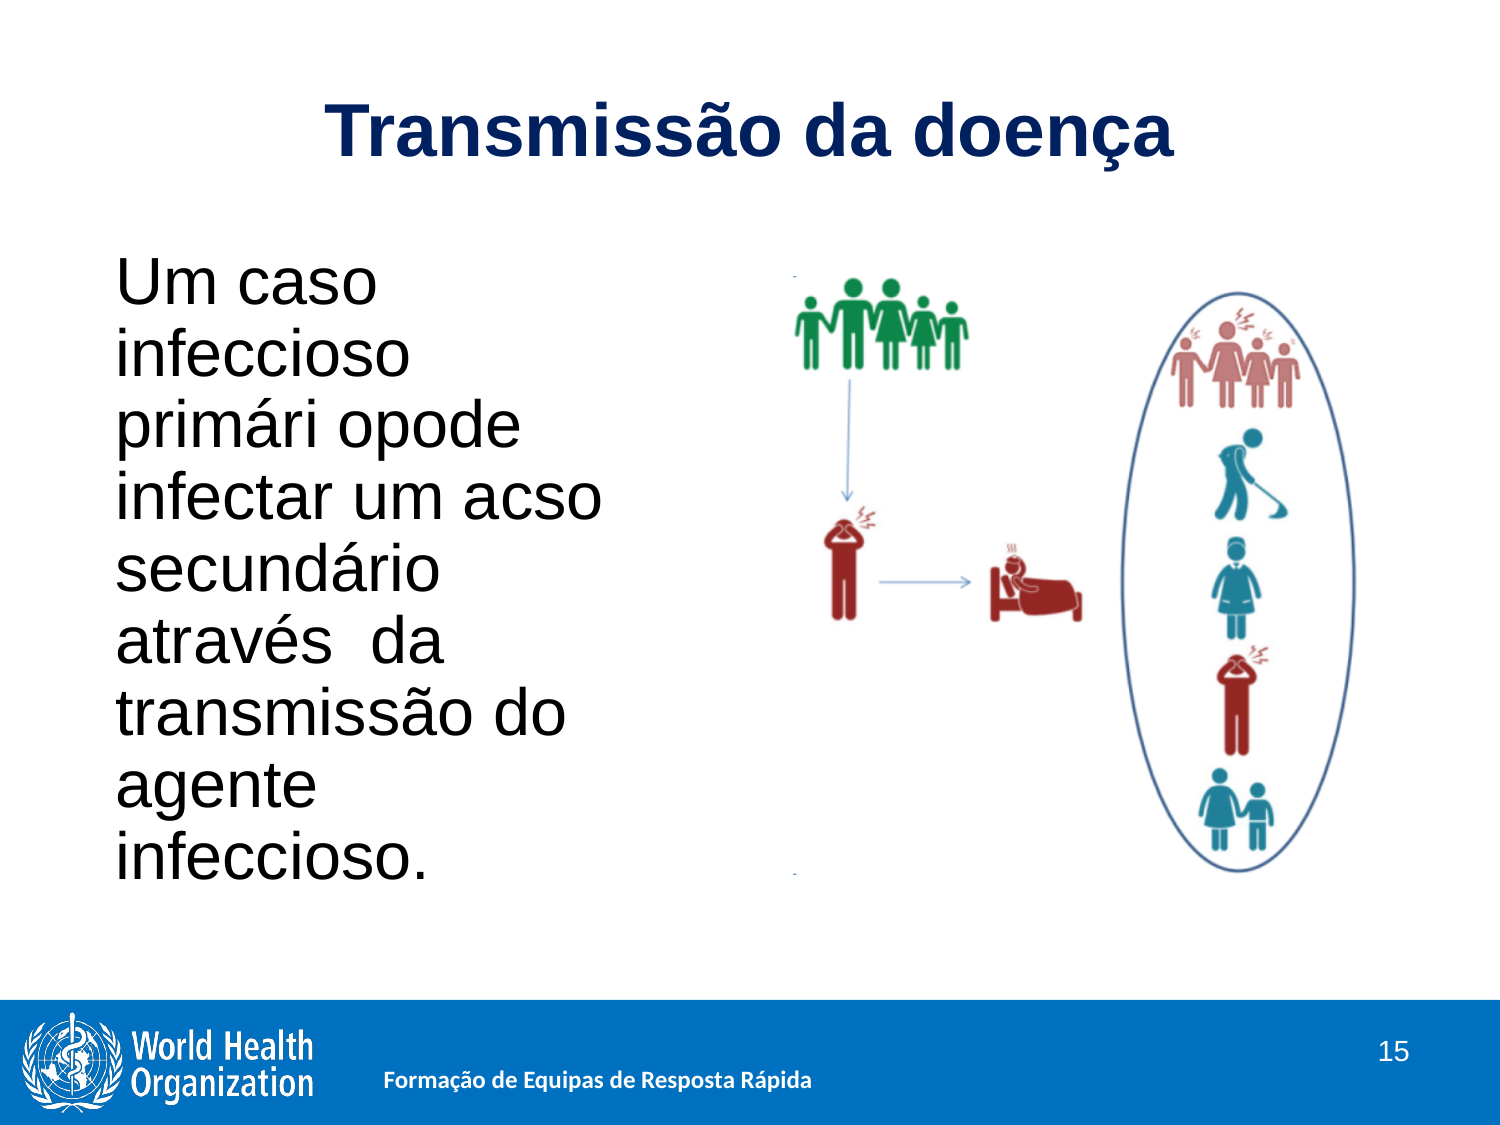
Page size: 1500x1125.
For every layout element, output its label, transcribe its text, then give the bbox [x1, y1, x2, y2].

picture [21, 1012, 313, 1113]
picture [793, 276, 1357, 875]
title Transmissão da doença [0, 32, 1500, 221]
slide_number 15 [1074, 1024, 1425, 1103]
list Um caso infeccioso primári opode infectar um acso secundário através da transmissão do agente infeccioso. [100, 238, 644, 913]
